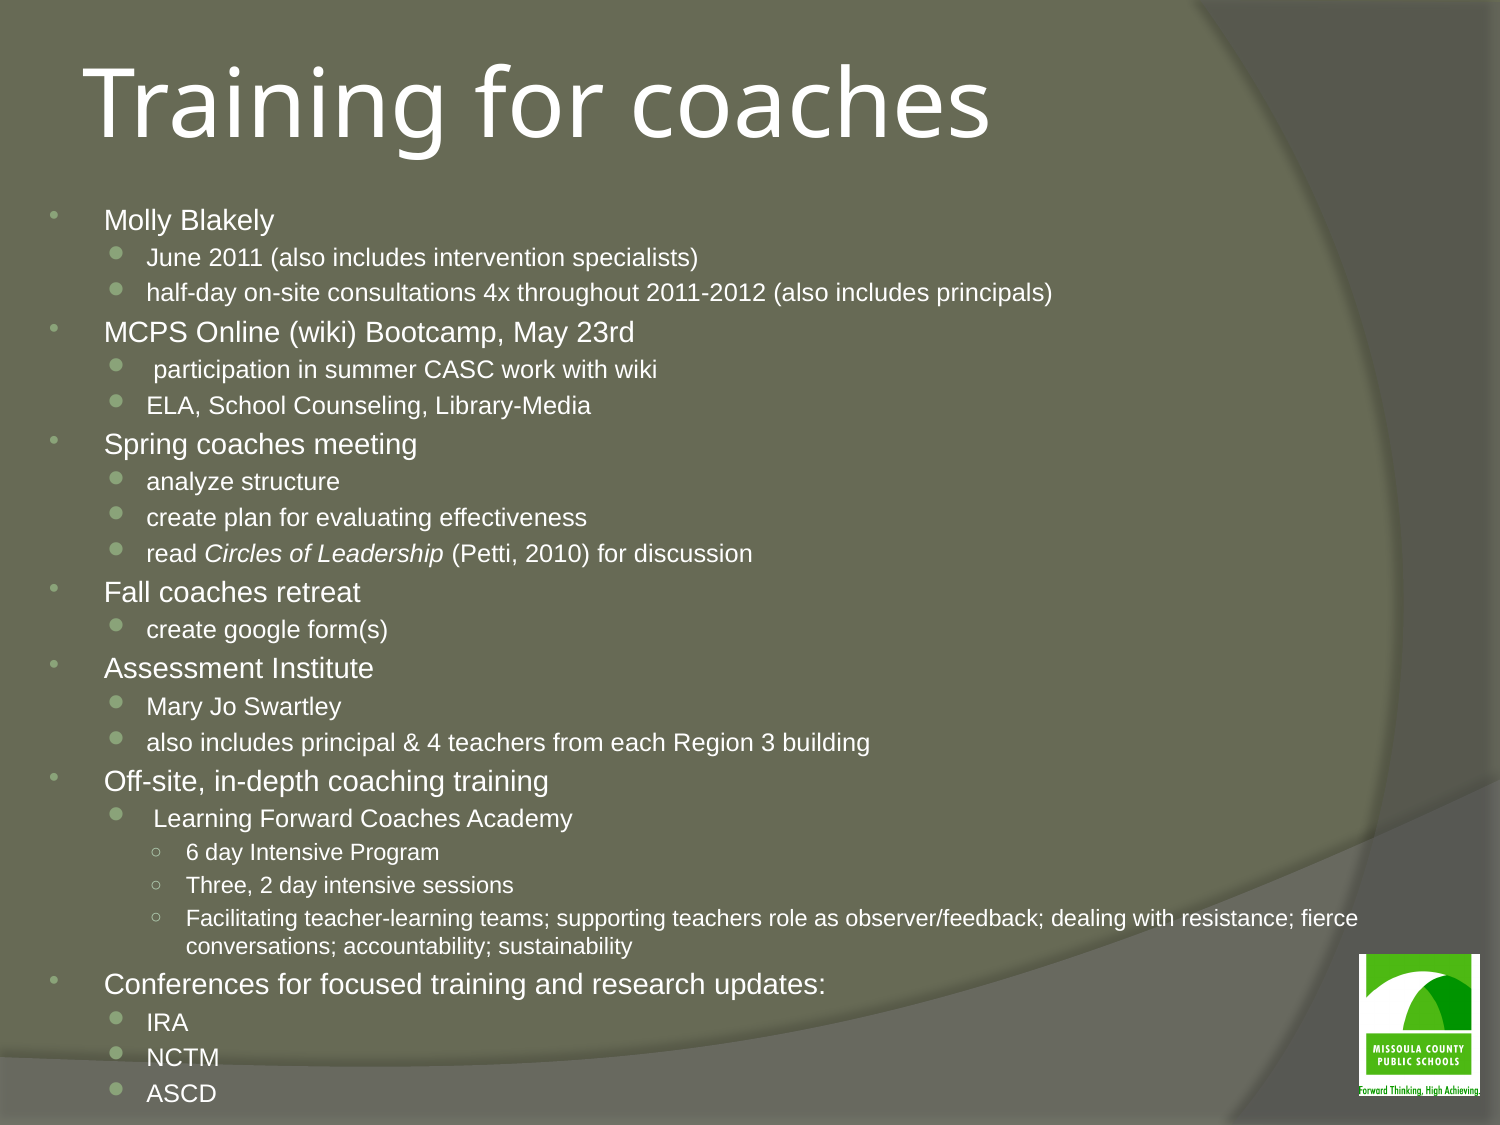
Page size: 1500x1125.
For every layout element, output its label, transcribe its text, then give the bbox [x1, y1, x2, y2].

picture [1359, 953, 1480, 1096]
title Training for coaches [75, 33, 1300, 167]
list Molly Blakely June 2011 (also includes intervention specialists) half-day on-site consultations 4x throughout 2011-2012 (also includes principals) MCPS Online (wiki) Bootcamp, May 23rd participation in summer CASC work with wiki ELA, School Counseling, Library-Media Spring coaches meeting analyze structure create plan for evaluating effectiveness read Circles of Leadership (Petti, 2010) for discussion Fall coaches retreat create google form(s) Assessment Institute Mary Jo Swartley also includes principal & 4 teachers from each Region 3 building Off-site, in-depth coaching training Learning Forward Coaches Academy 6 day Intensive Program Three, 2 day intensive sessions Facilitating teacher-learning teams; supporting teachers role as observer/feedback; dealing with resistance; fierce conversations; accountability; sustainability Conferences for focused training and research updates: IRA NCTM ASCD [30, 193, 1500, 1125]
